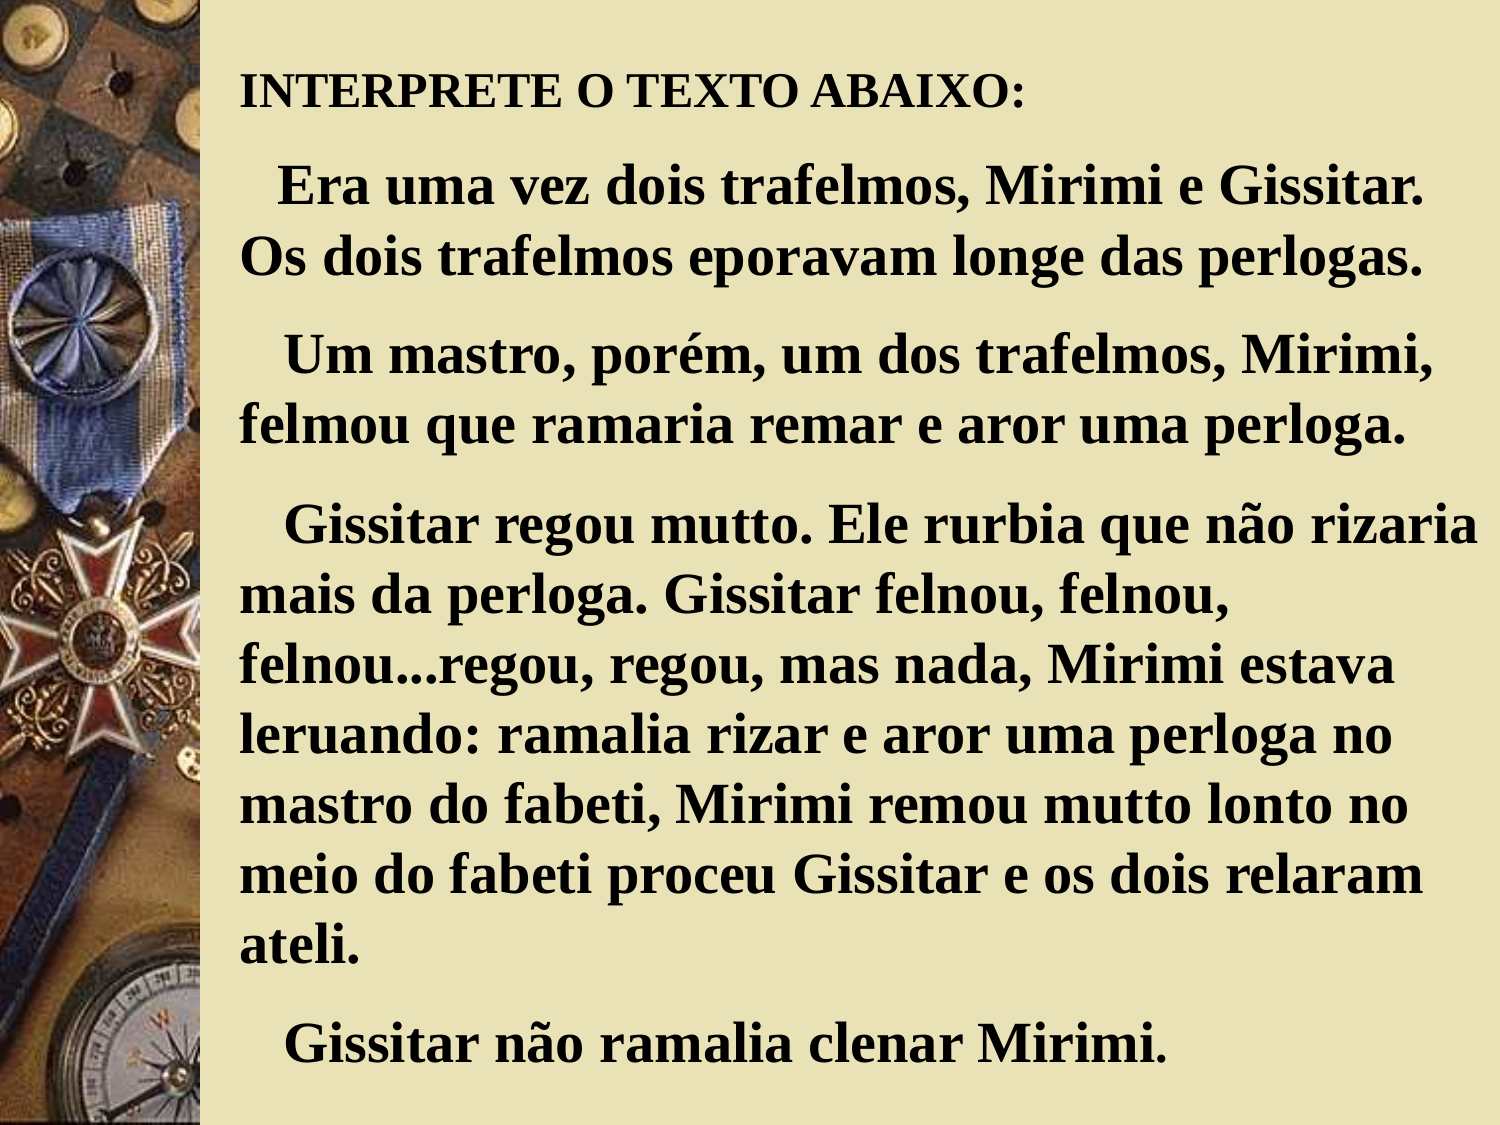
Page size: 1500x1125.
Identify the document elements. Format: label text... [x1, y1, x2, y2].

picture [0, 0, 200, 1125]
text_box INTERPRETE O TEXTO ABAIXO: Era uma vez dois trafelmos, Mirimi e Gissitar. Os dois trafelmos eporavam longe das perlogas. Um mastro, porém, um dos trafelmos, Mirimi, felmou que ramaria remar e aror uma perloga. Gissitar regou mutto. Ele rurbia que não rizaria mais da perloga. Gissitar felnou, felnou, felnou...regou, regou, mas nada, Mirimi estava leruando: ramalia rizar e aror uma perloga no mastro do fabeti, Mirimi remou mutto lonto no meio do fabeti proceu Gissitar e os dois relaram ateli. Gissitar não ramalia clenar Mirimi. [224, 50, 1500, 1125]
